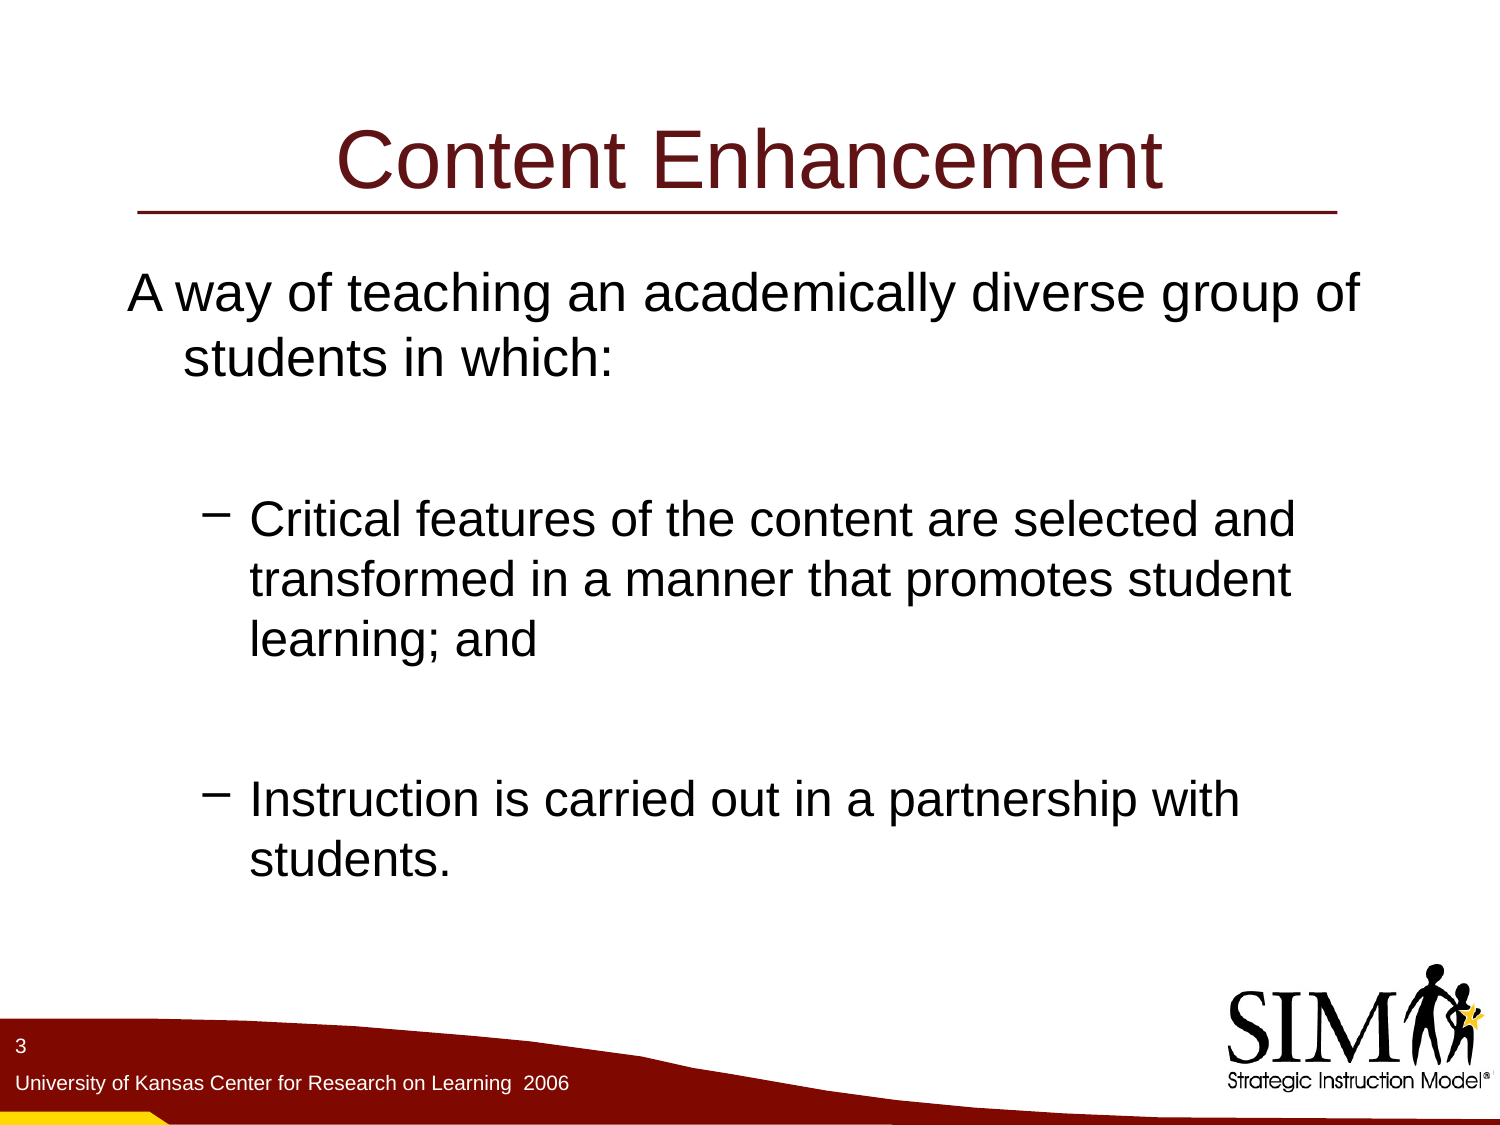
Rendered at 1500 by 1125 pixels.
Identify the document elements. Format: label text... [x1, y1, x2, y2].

list A way of teaching an academically diverse group of students in which: Critical features of the content are selected and transformed in a manner that promotes student learning; and Instruction is carried out in a partnership with students. [112, 249, 1388, 901]
footer University of Kansas Center for Research on Learning 2006 [0, 1062, 626, 1101]
picture [1222, 949, 1500, 1108]
slide_number 3 [0, 1024, 313, 1062]
title Content Enhancement [112, 74, 1388, 213]
